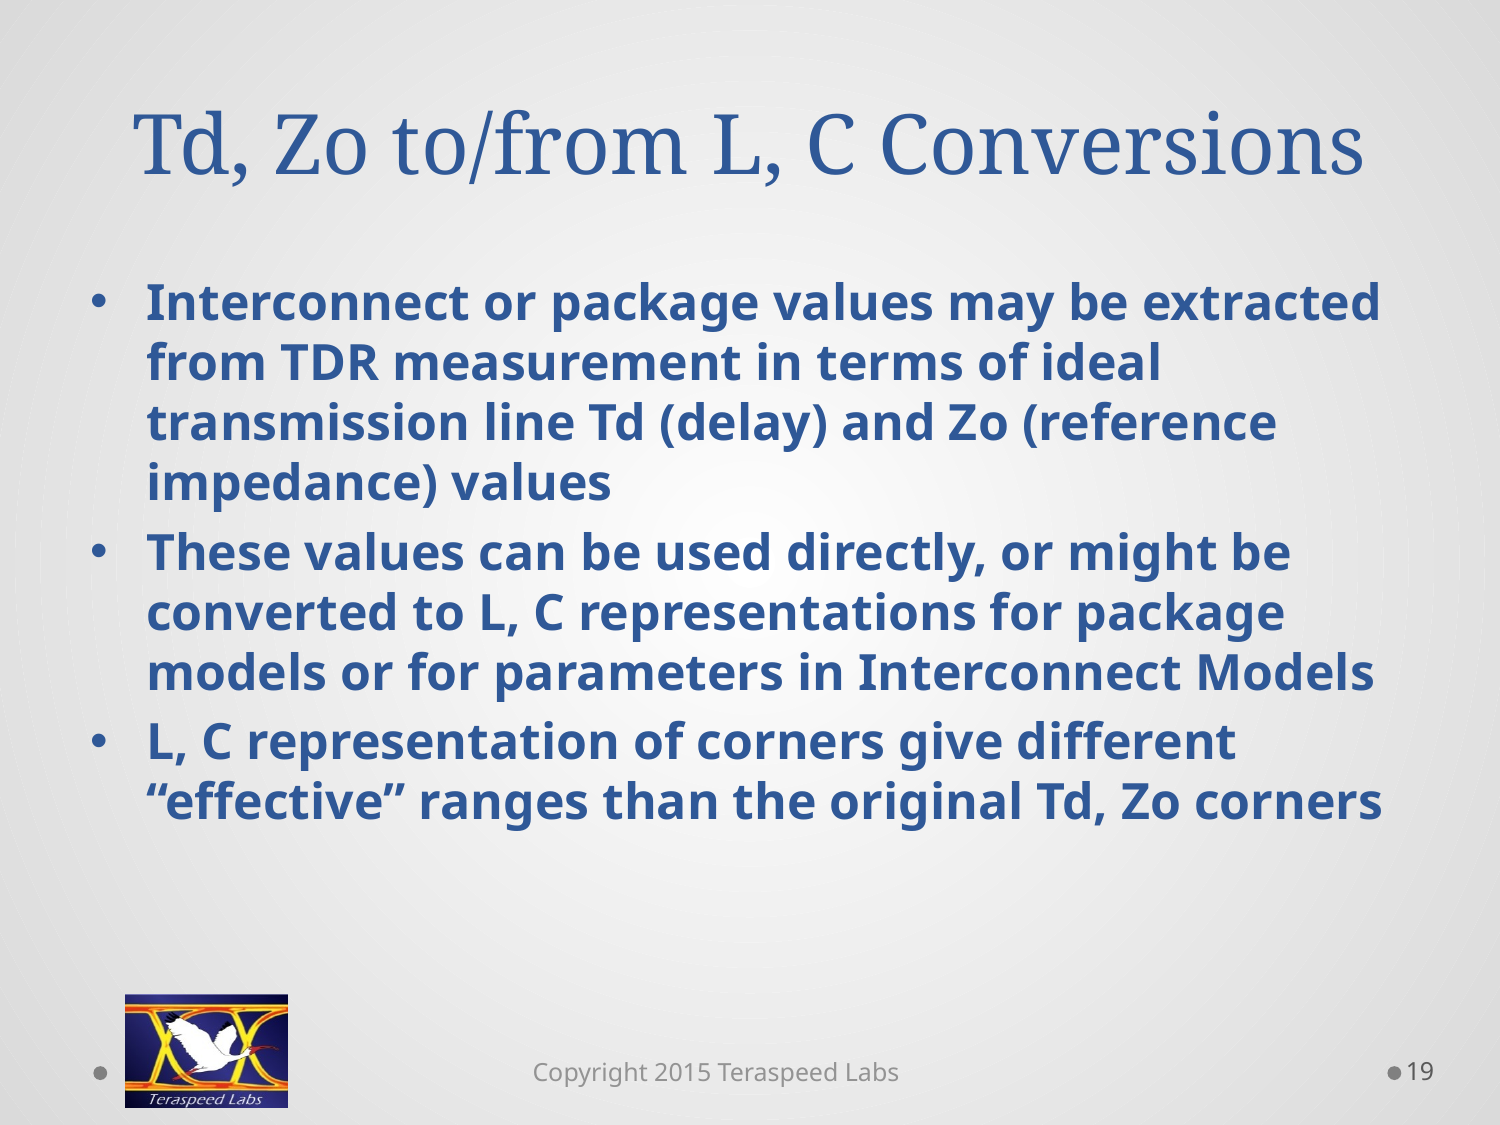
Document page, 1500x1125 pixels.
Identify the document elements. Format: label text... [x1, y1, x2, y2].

picture [125, 1005, 288, 1108]
footer Copyright 2015 Teraspeed Labs [525, 1043, 993, 1103]
title Td, Zo to/from L, C Conversions [75, 0, 1425, 262]
list Interconnect or package values may be extracted from TDR measurement in terms of ideal transmission line Td (delay) and Zo (reference impedance) values These values can be used directly, or might be converted to L, C representations for package models or for parameters in Interconnect Models L, C representation of corners give different “effective” ranges than the original Td, Zo corners [75, 262, 1425, 1005]
slide_number 19 [1401, 1042, 1494, 1103]
